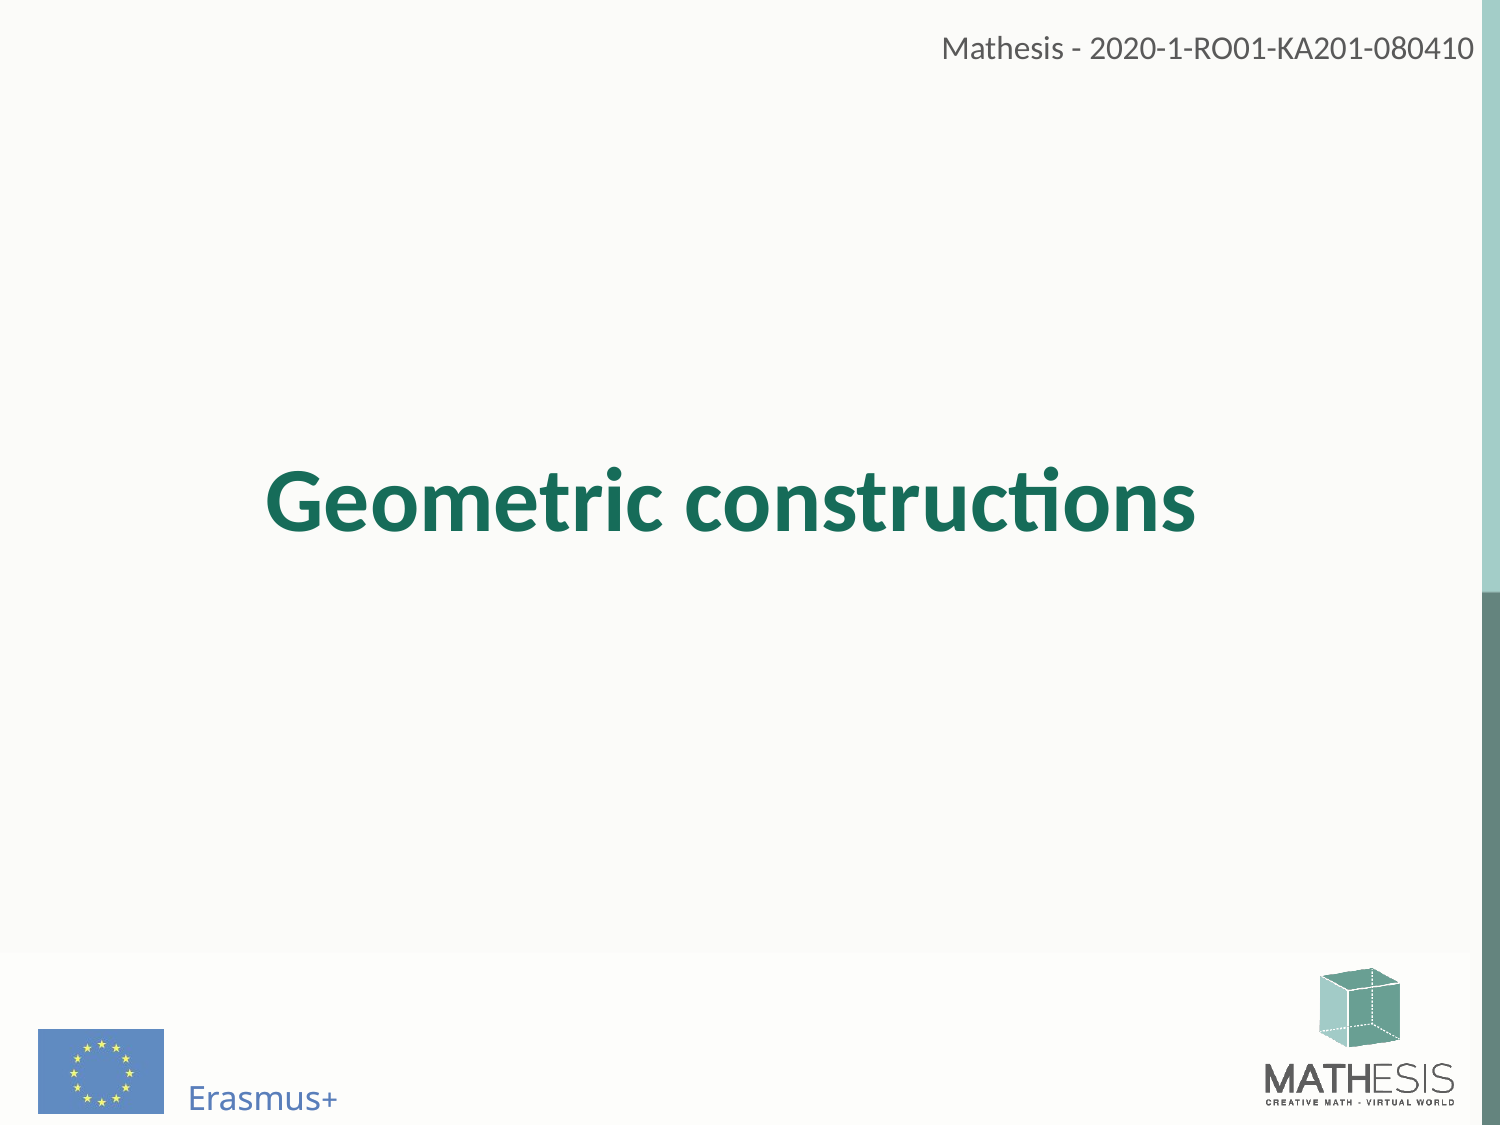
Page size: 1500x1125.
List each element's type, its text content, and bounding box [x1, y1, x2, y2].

title Geometric constructions [53, 432, 1411, 674]
